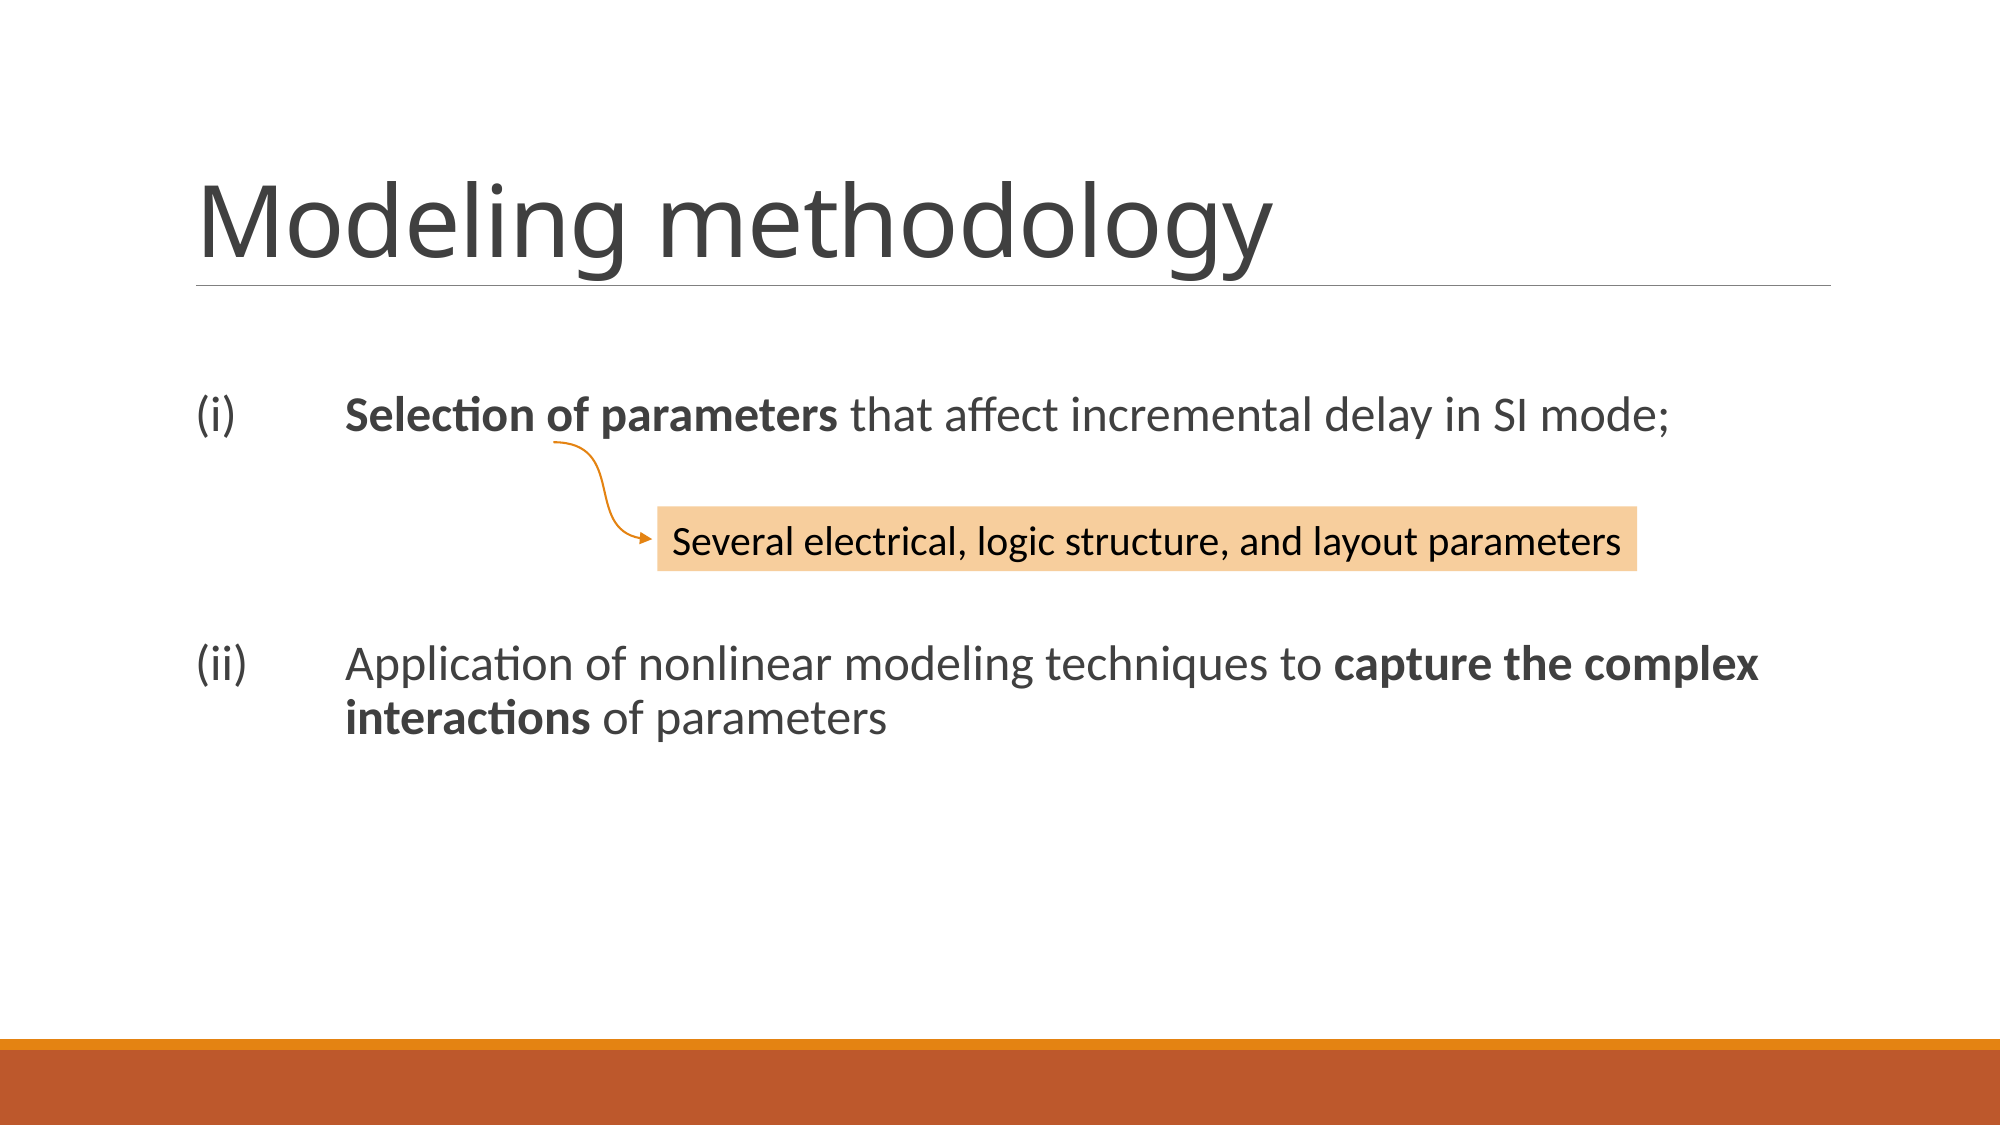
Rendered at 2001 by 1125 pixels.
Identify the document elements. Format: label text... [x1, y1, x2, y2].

title Modeling methodology [180, 47, 1830, 285]
text_box Several electrical, logic structure, and layout parameters [657, 506, 1638, 572]
list (i) Selection of parameters that affect incremental delay in SI mode; (ii) Application of nonlinear modeling techniques to capture the complex interactions of parameters [180, 380, 1830, 1041]
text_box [552, 441, 653, 540]
